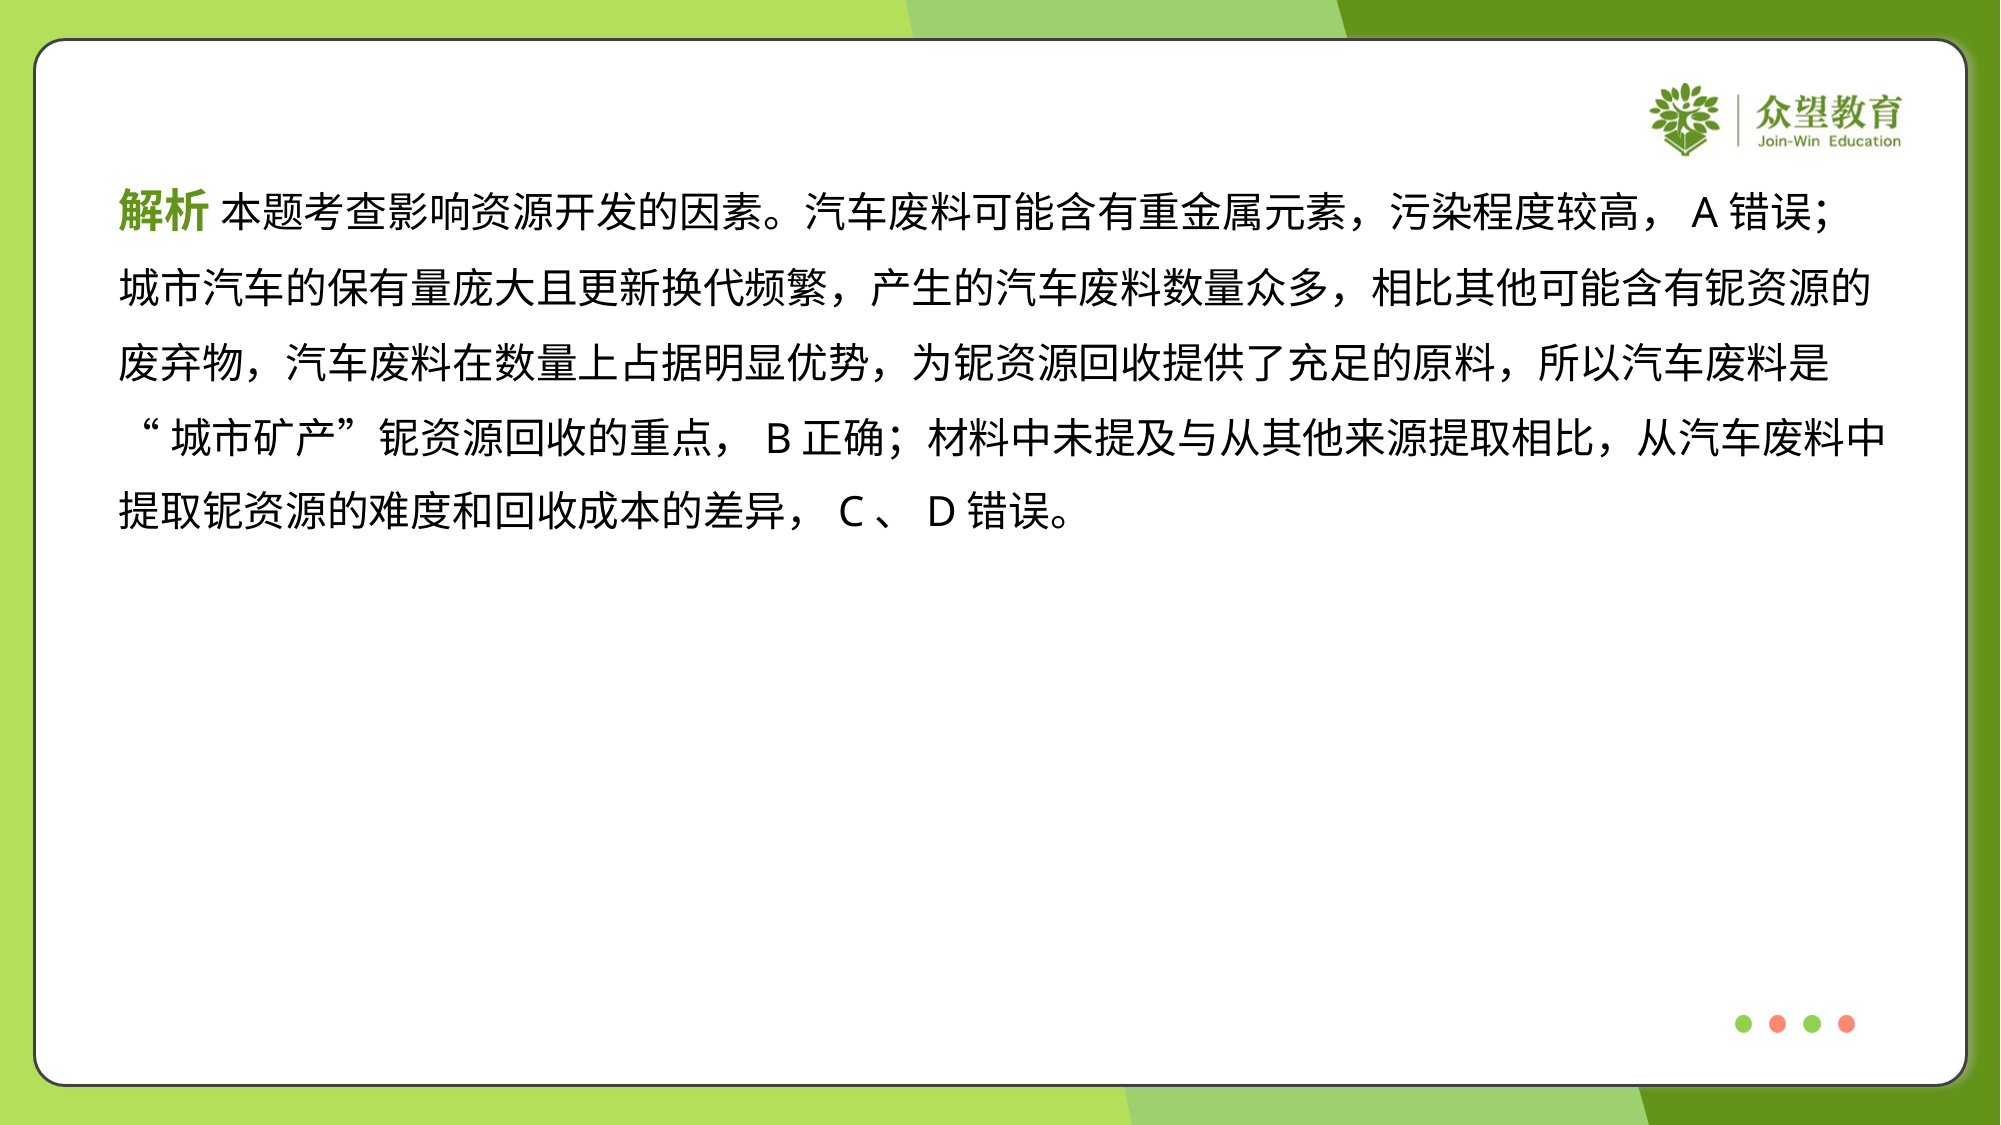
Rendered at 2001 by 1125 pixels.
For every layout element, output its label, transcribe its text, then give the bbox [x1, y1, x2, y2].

text_box 解析 本题考查影响资源开发的因素。汽车废料可能含有重金属元素，污染程度较高，A错误； 城市汽车的保有量庞大且更新换代频繁，产生的汽车废料数量众多，相比其他可能含有铌资源的 废弃物，汽车废料在数量上占据明显优势，为铌资源回收提供了充足的原料，所以汽车废料是 “城市矿产”铌资源回收的重点，B正确；材料中未提及与从其他来源提取相比，从汽车废料中 提取铌资源的难度和回收成本的差异，C、D错误。 [118, 159, 1883, 527]
picture [0, 0, 2000, 1125]
